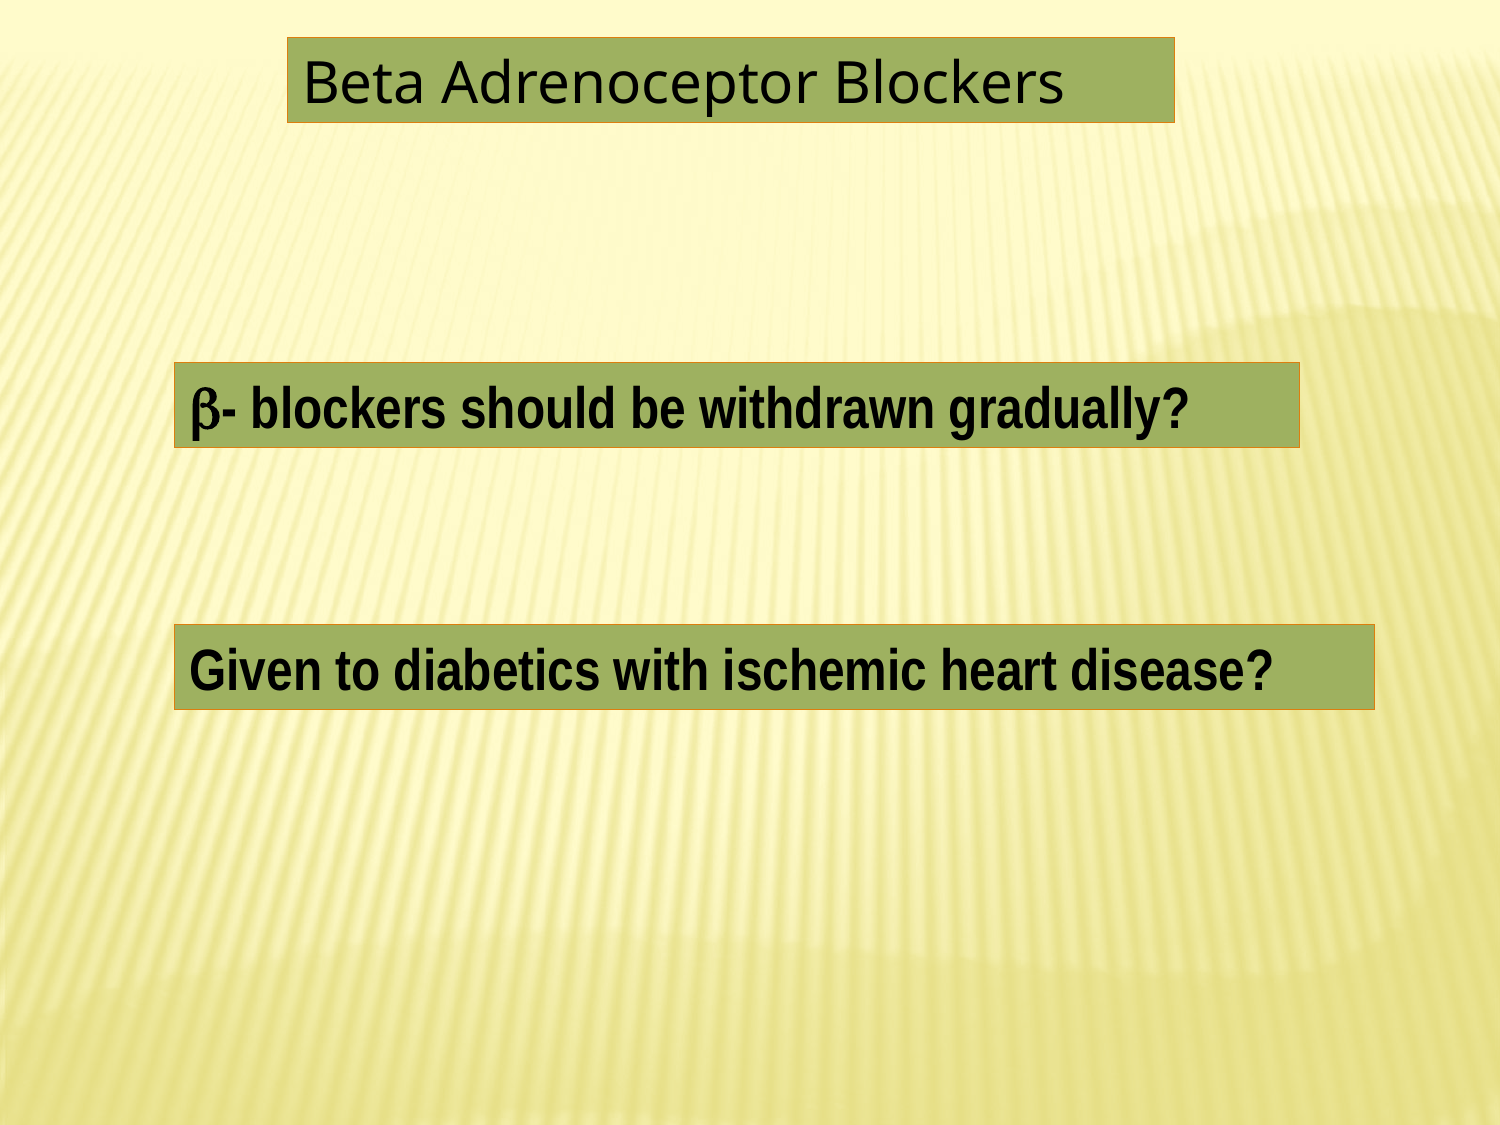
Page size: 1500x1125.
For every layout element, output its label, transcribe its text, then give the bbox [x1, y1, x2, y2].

text_box Given to diabetics with ischemic heart disease? [174, 624, 1375, 710]
text_box - blockers should be withdrawn gradually? [174, 362, 1300, 448]
text_box Beta Adrenoceptor Blockers [287, 37, 1175, 123]
